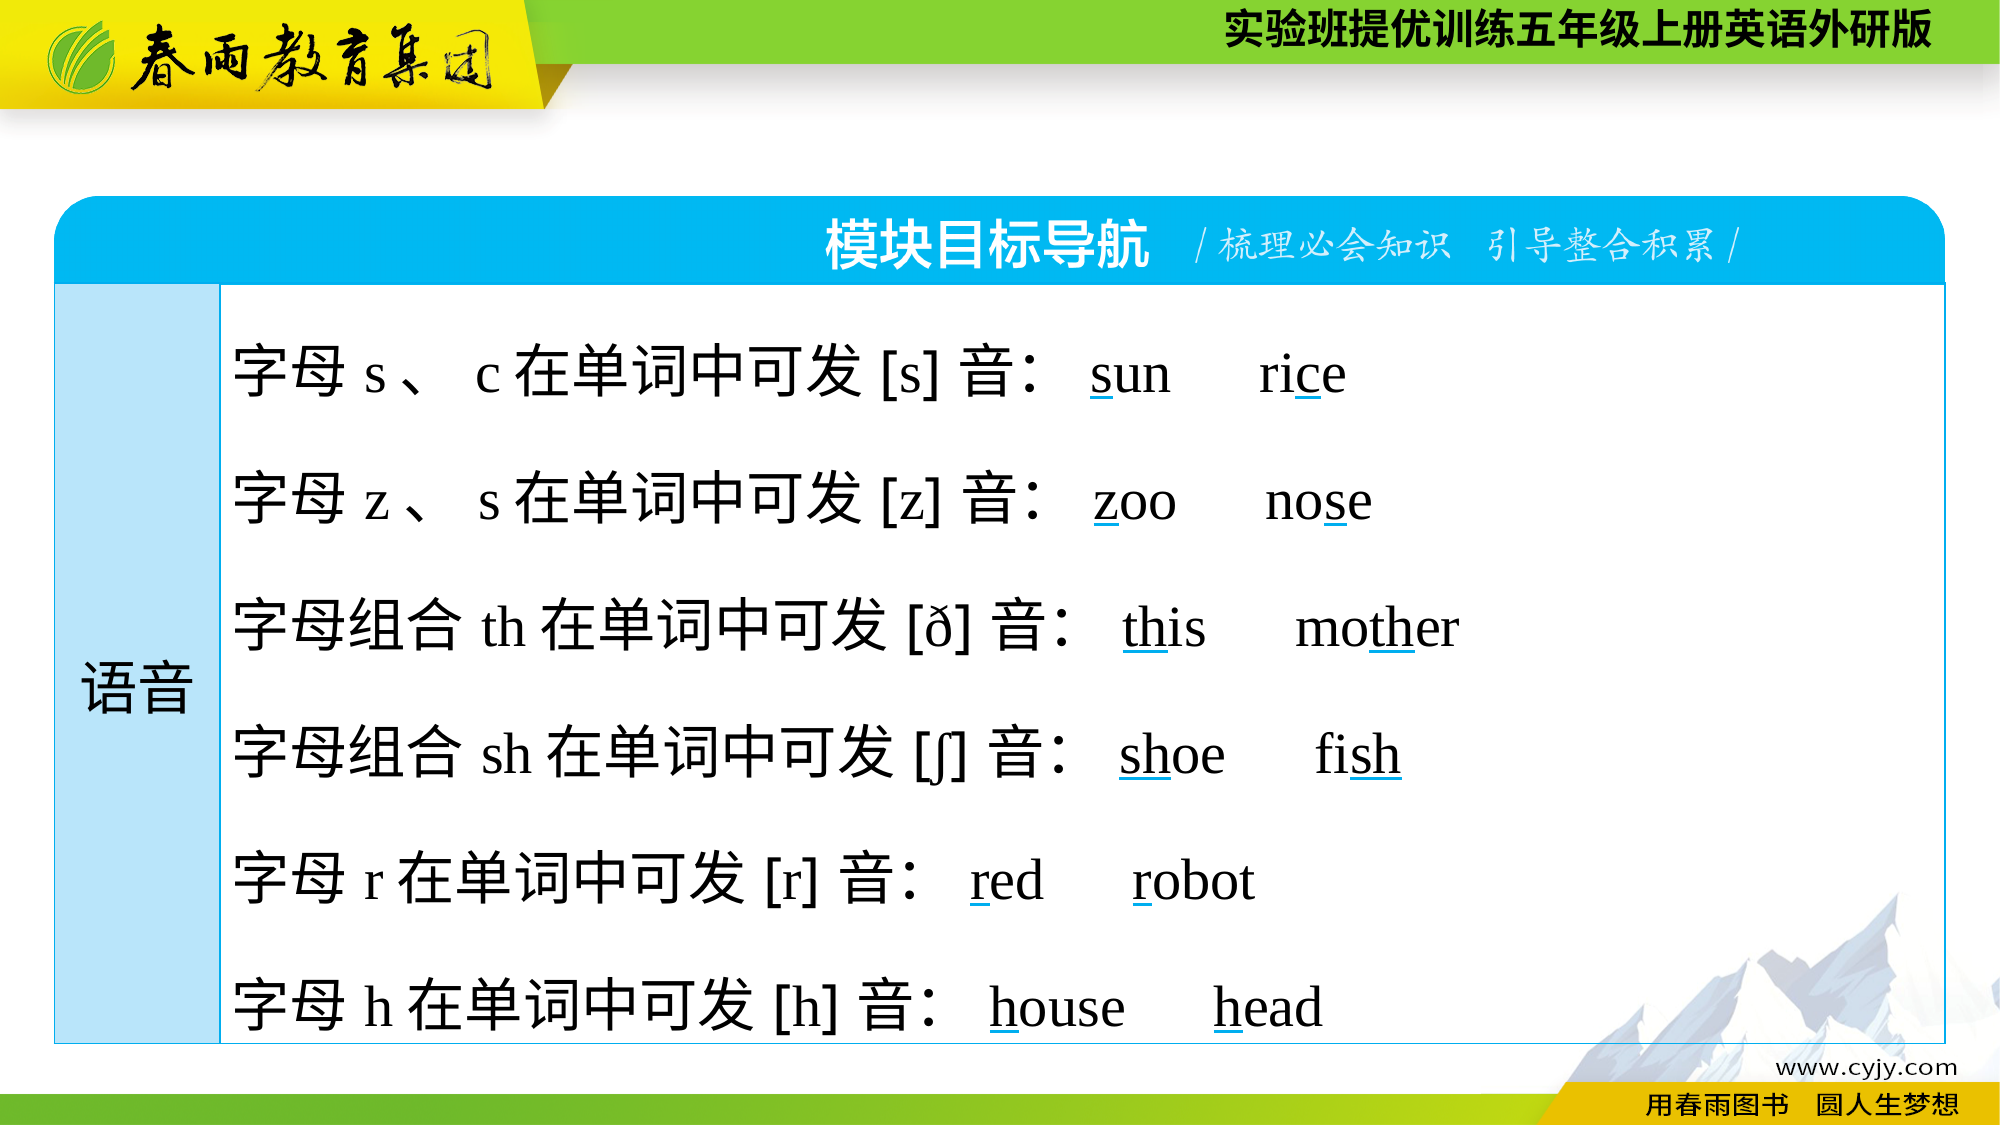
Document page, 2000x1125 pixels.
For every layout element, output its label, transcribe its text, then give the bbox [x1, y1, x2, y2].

table_header 字母s、c在单词中可发[s]音：sun rice 字母z、s在单词中可发[z]音：zoo nose 字母组合th在单词中可发[ð]音：this mother 字母组合sh在单词中可发[ʃ]音：shoe fish 字母r在单词中可发[r]音：red robot 字母h在单词中可发[h]音：house head [221, 296, 1944, 1043]
table_header 语音 [55, 294, 219, 1043]
picture [0, 0, 2000, 1125]
